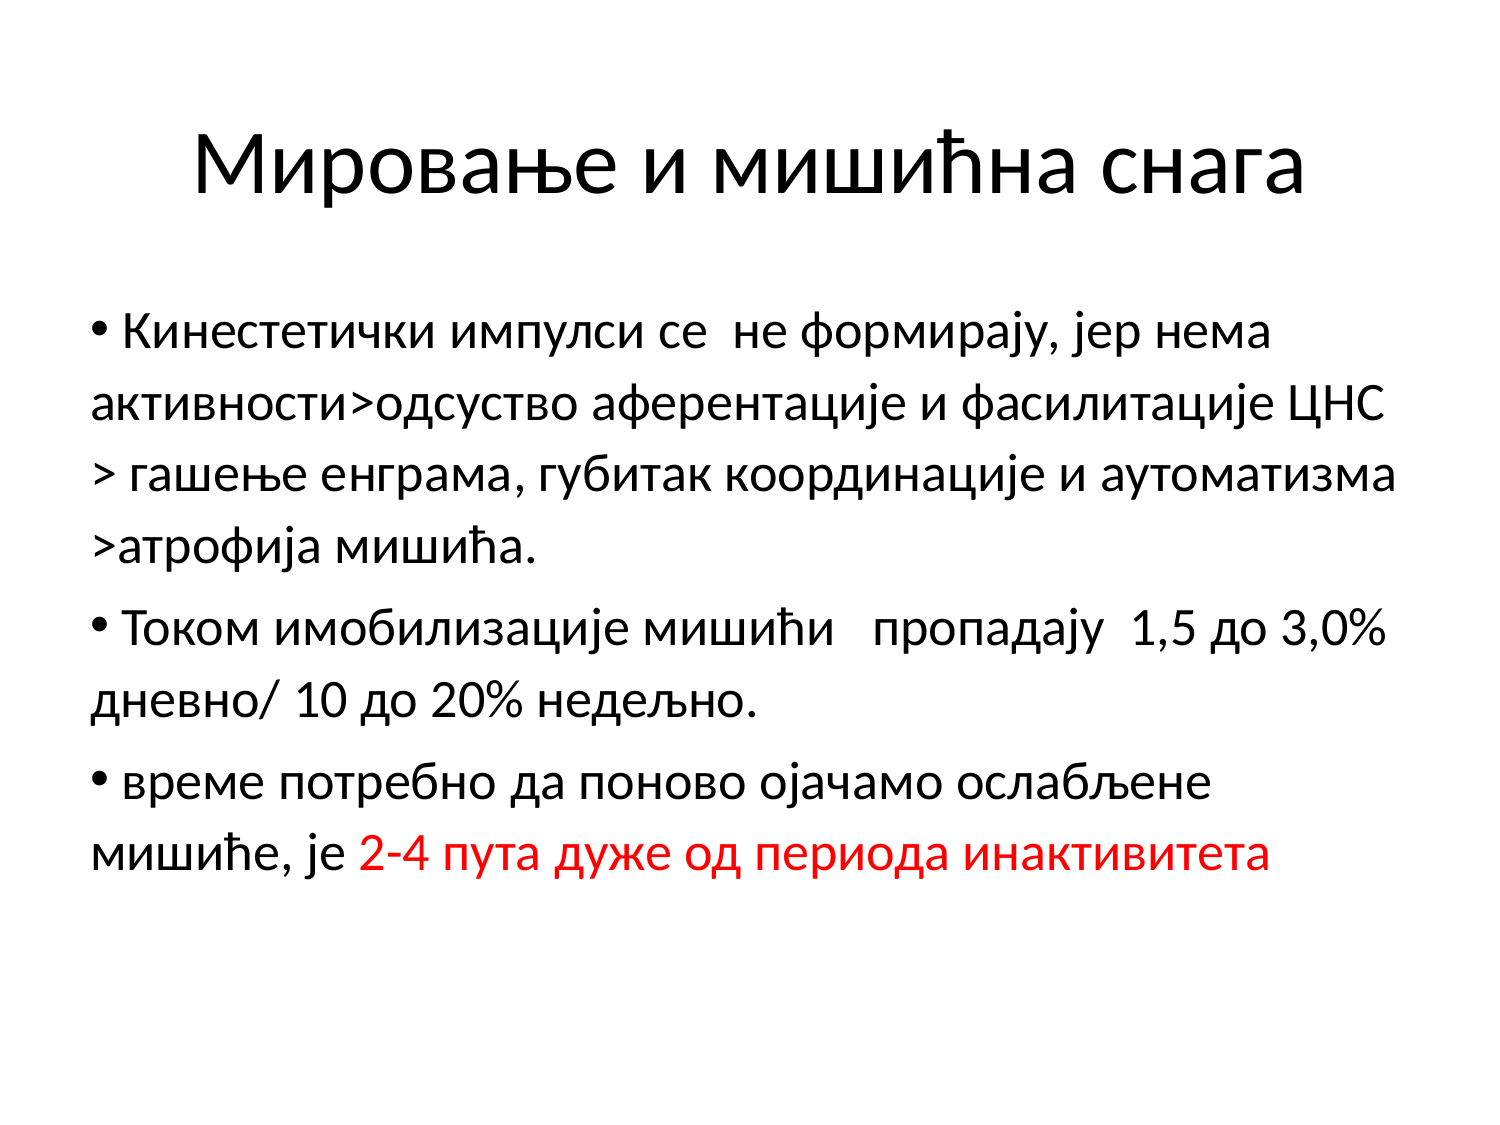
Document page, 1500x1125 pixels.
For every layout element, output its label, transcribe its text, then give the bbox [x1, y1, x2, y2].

title Мировање и мишићна снага [75, 63, 1425, 251]
text_box [488, 532, 519, 638]
list Кинестетички импулси се не формирају, јер нема активности>oдсуство аферентације и фасилитације ЦНС > гашење енграма, губитак координације и аутоматизма >атрофиja мишића. Toком имобилизације мишићи пропадају 1,5 до 3,0% дневно/ 10 до 20% недељно. време потребно да поново ојачамо ослабљене мишиће, је 2-4 пута дуже од периода инактивитета [75, 280, 1425, 1024]
